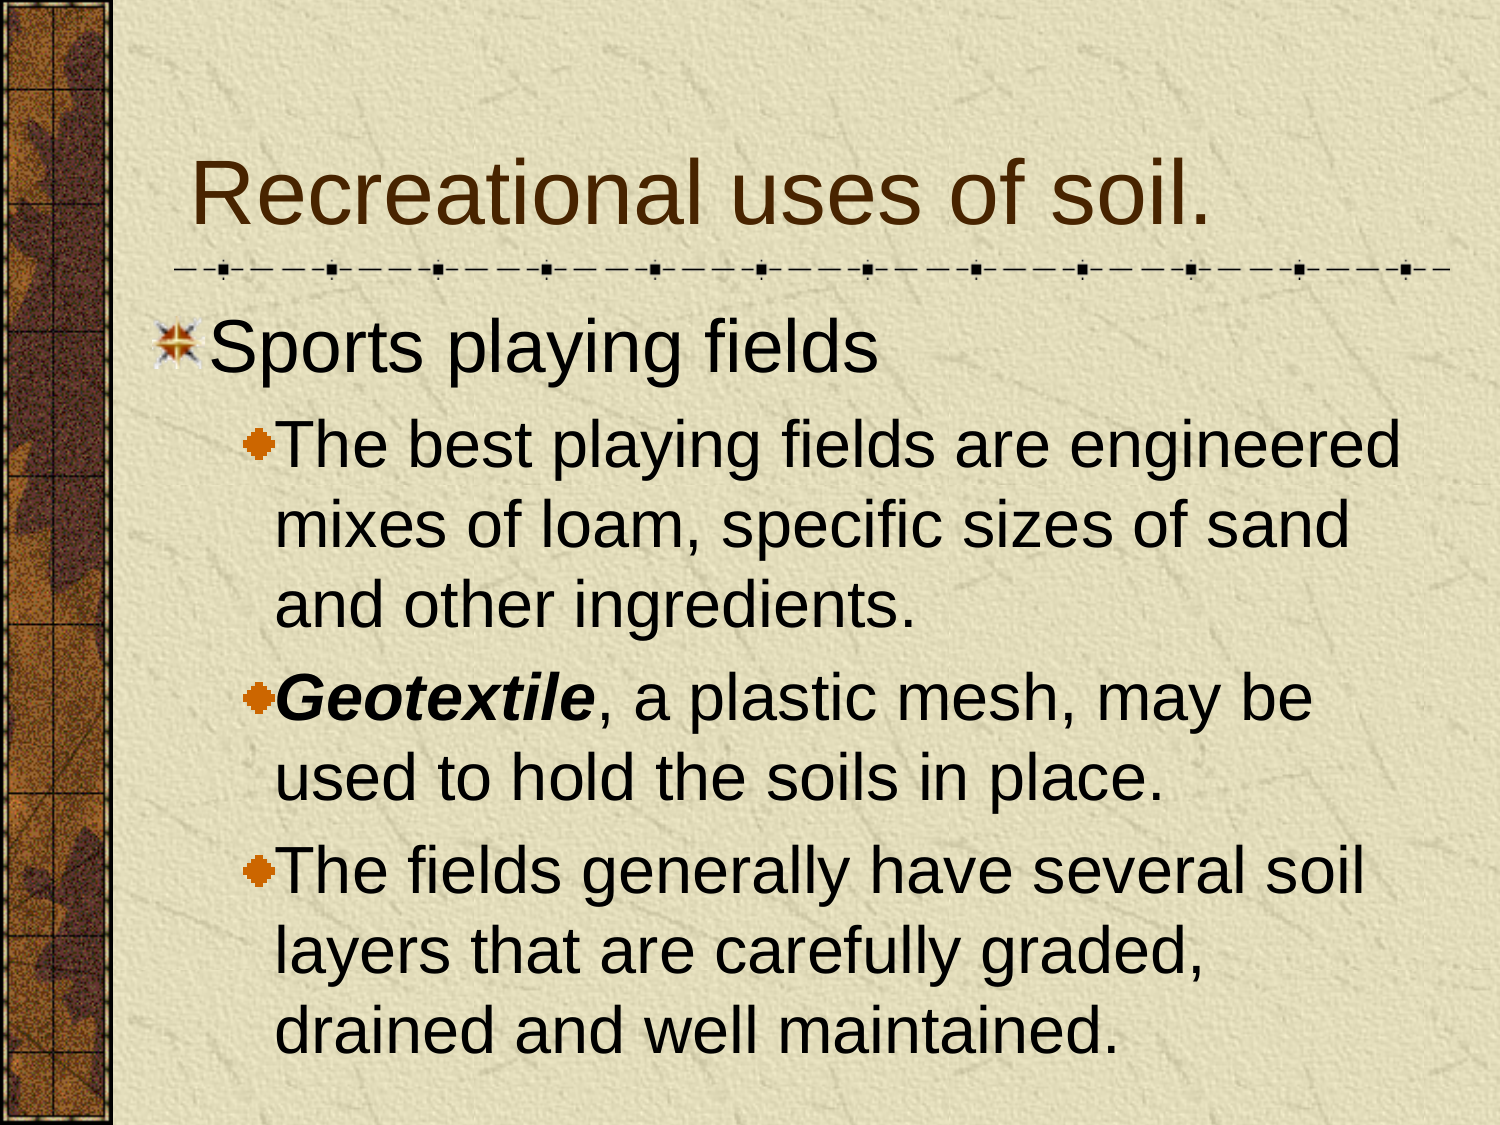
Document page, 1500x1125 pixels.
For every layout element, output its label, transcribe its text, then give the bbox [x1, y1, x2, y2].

picture [0, 0, 1500, 1125]
title Recreational uses of soil. [174, 62, 1451, 251]
list Sports playing fields The best playing fields are engineered mixes of loam, specific sizes of sand and other ingredients. Geotextile, a plastic mesh, may be used to hold the soils in place. The fields generally have several soil layers that are carefully graded, drained and well maintained. [137, 289, 1449, 1063]
